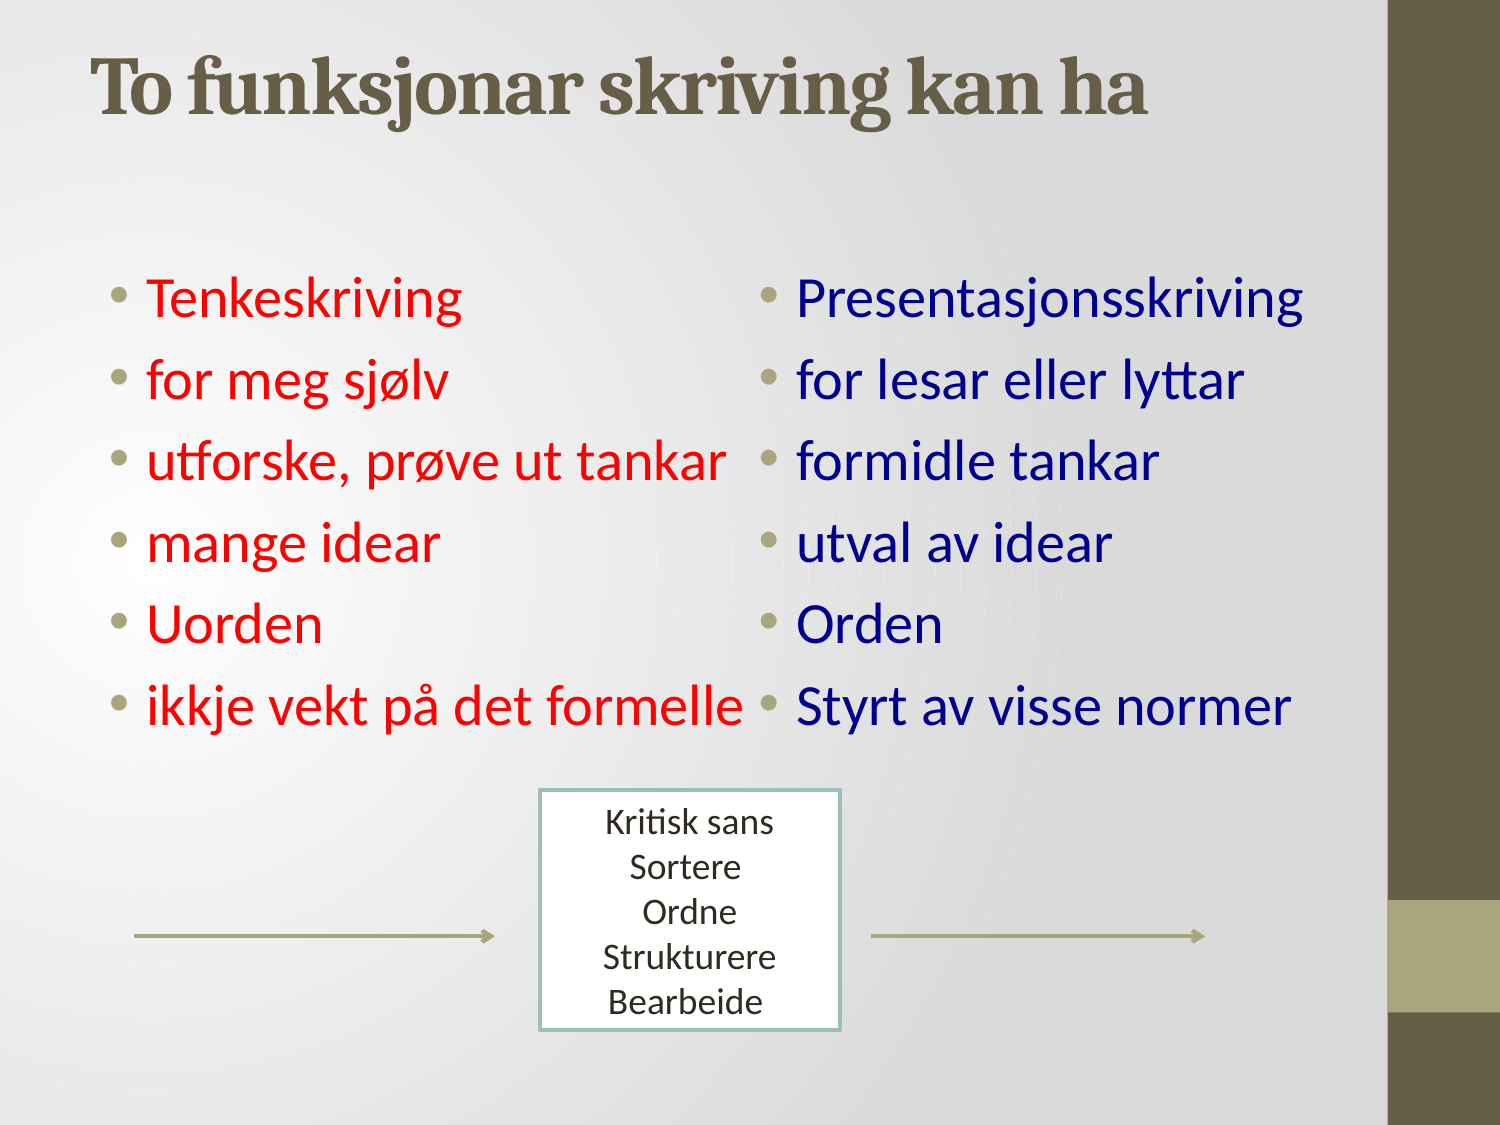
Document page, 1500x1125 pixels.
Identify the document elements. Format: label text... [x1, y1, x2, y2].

text_box Kritisk sans Sortere Ordne Strukturere Bearbeide [538, 788, 842, 1032]
list Tenkeskriving for meg sjølv utforske, prøve ut tankar mange idear Uorden ikkje vekt på det formelle [75, 251, 725, 1005]
title To funksjonar skriving kan ha [75, 45, 1325, 233]
list Presentasjonsskriving for lesar eller lyttar formidle tankar utval av idear Orden Styrt av visse normer [725, 251, 1325, 1005]
